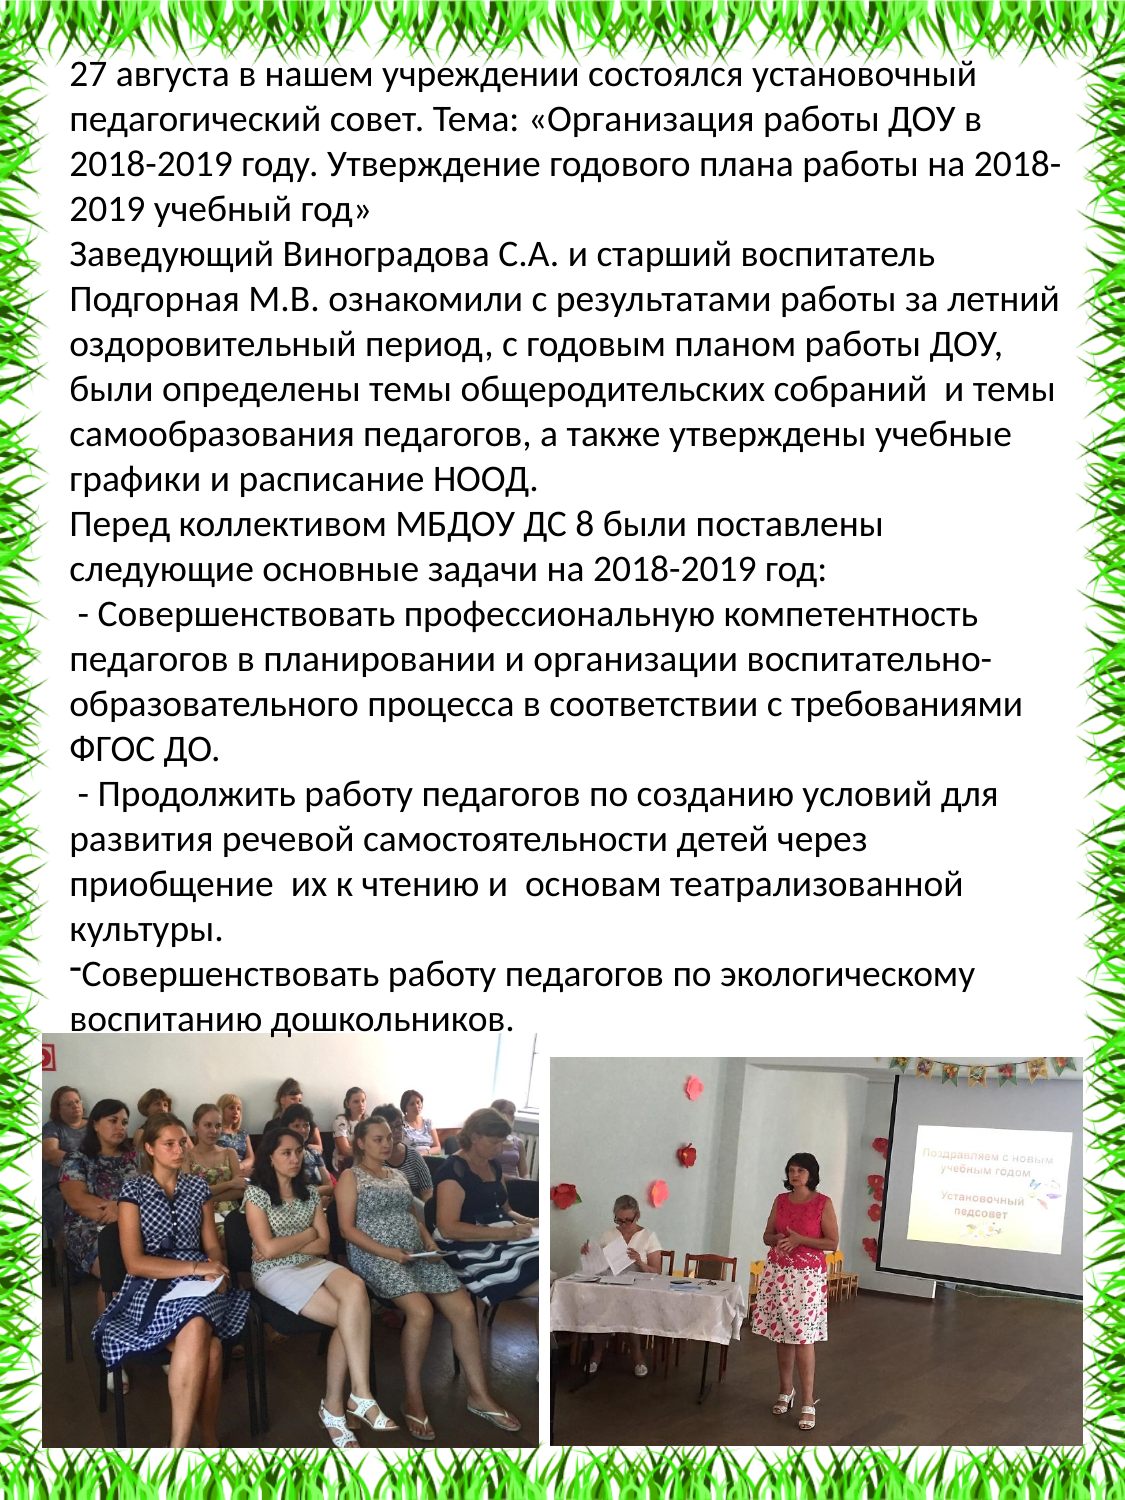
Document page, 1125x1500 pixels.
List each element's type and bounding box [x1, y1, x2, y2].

text_box [42, 41, 1083, 1449]
picture [0, 0, 1125, 1500]
